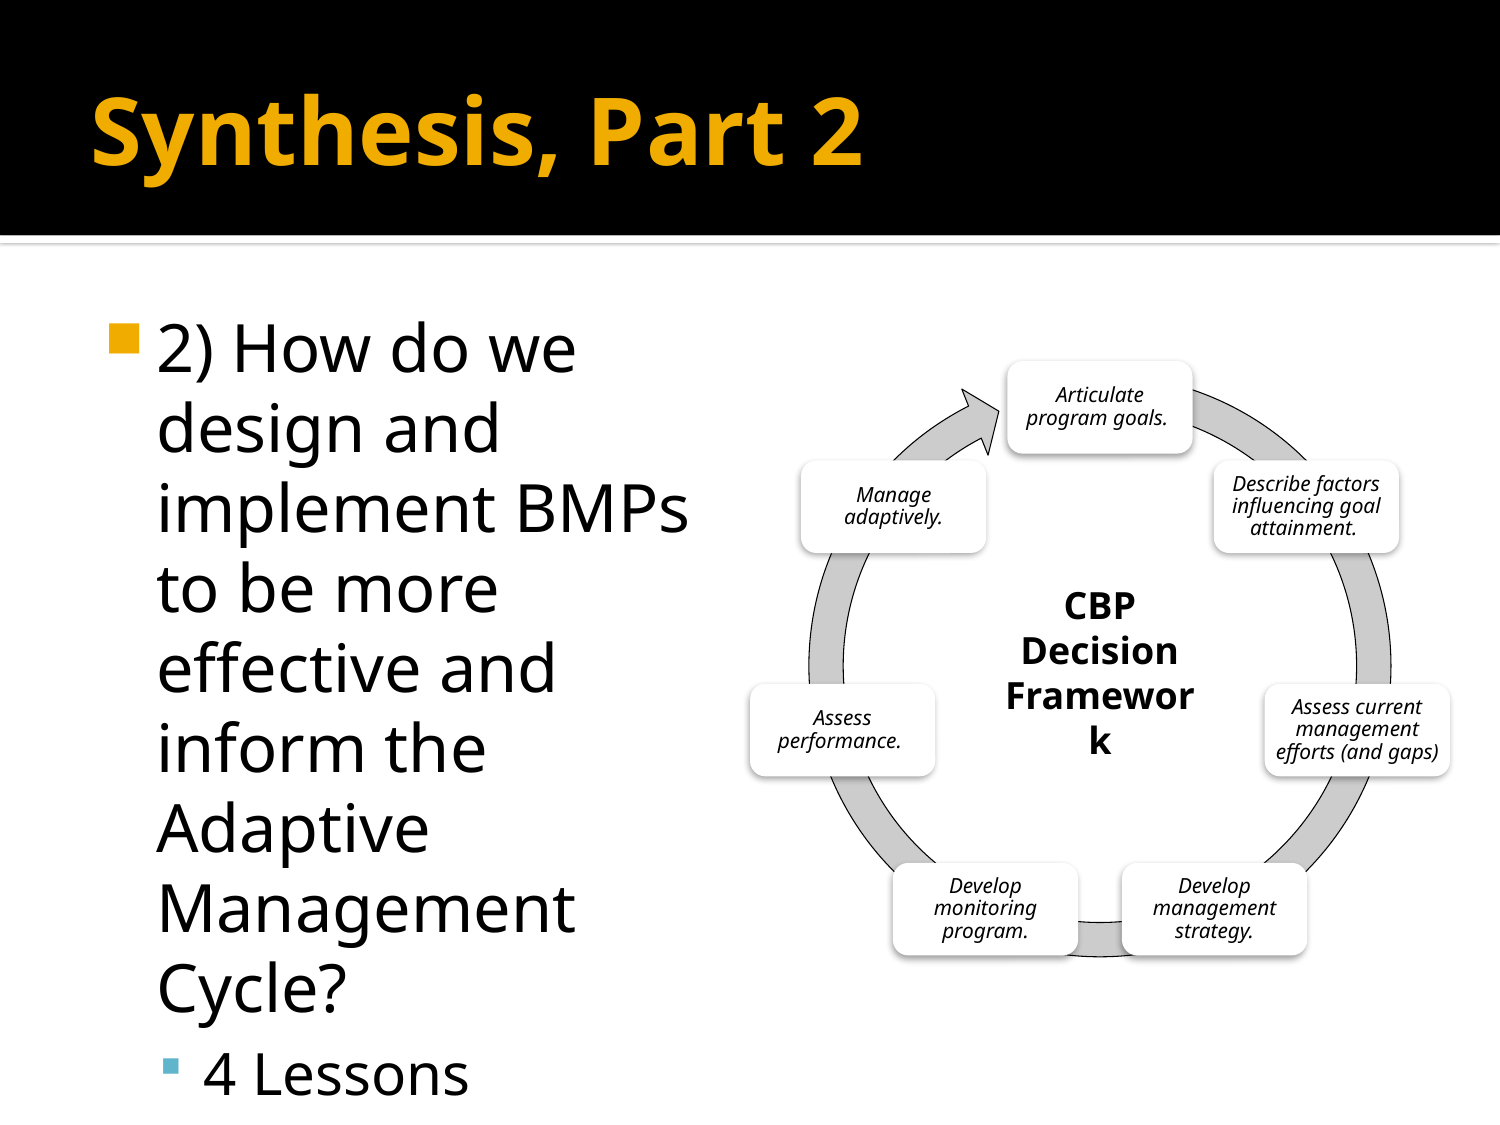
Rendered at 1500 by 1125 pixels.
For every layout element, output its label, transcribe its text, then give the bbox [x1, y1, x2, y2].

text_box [749, 324, 1450, 992]
title Synthesis, Part 2 [75, 25, 1425, 231]
list 2) How do we design and implement BMPs to be more effective and inform the Adaptive Management Cycle? 4 Lessons 4 Recommendations [75, 291, 750, 1050]
